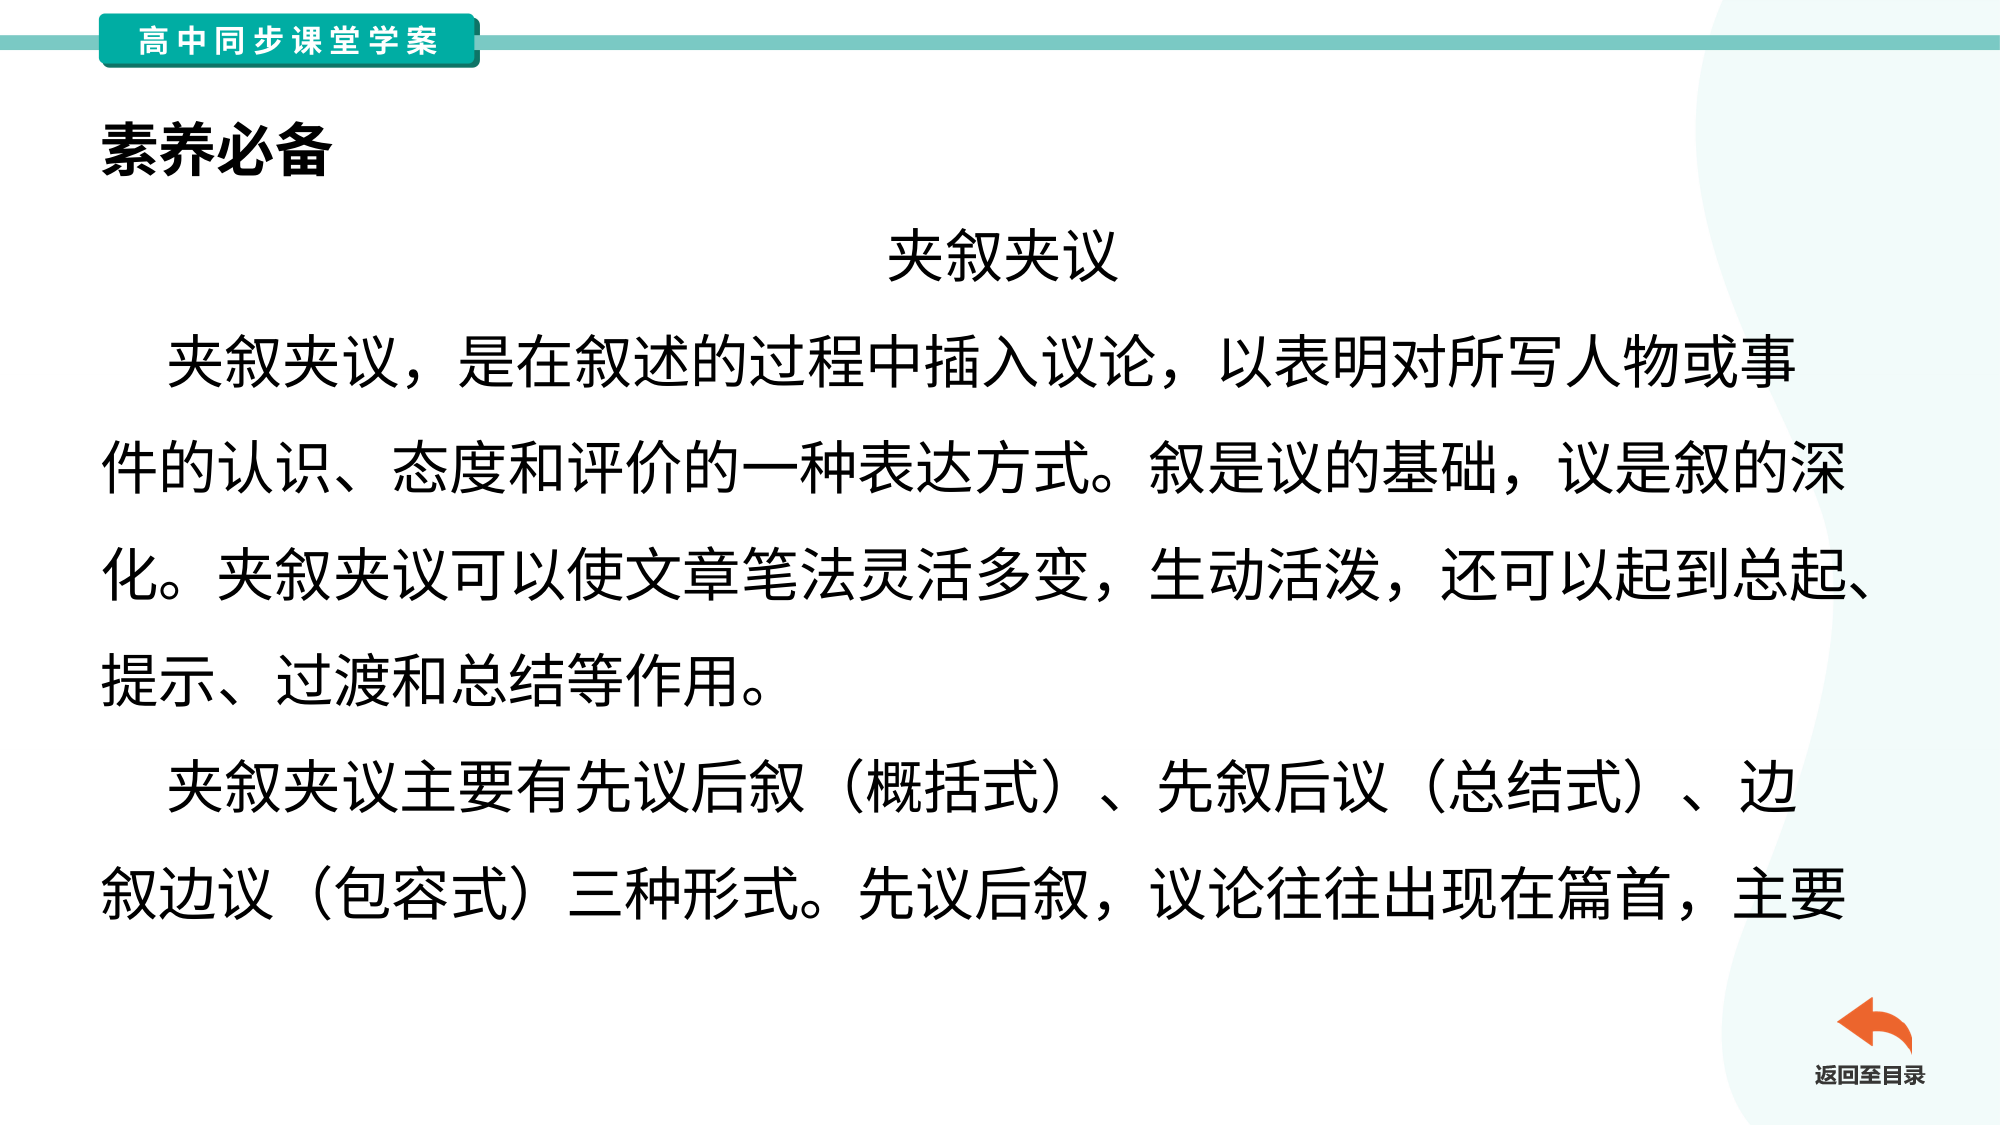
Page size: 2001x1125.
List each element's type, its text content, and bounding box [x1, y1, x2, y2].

text_box 素养必备 夹叙夹议 夹叙夹议，是在叙述的过程中插入议论，以表明对所写人物或事 件的认识、态度和评价的一种表达方式。叙是议的基础，议是叙的深 化。夹叙夹议可以使文章笔法灵活多变，生动活泼，还可以起到总起、 提示、过渡和总结等作用。 夹叙夹议主要有先议后叙（概括式）、先叙后议（总结式）、边 叙边议（包容式）三种形式。先议后叙，议论往往出现在篇首，主要 [100, 76, 1899, 927]
picture [0, 0, 2000, 1125]
